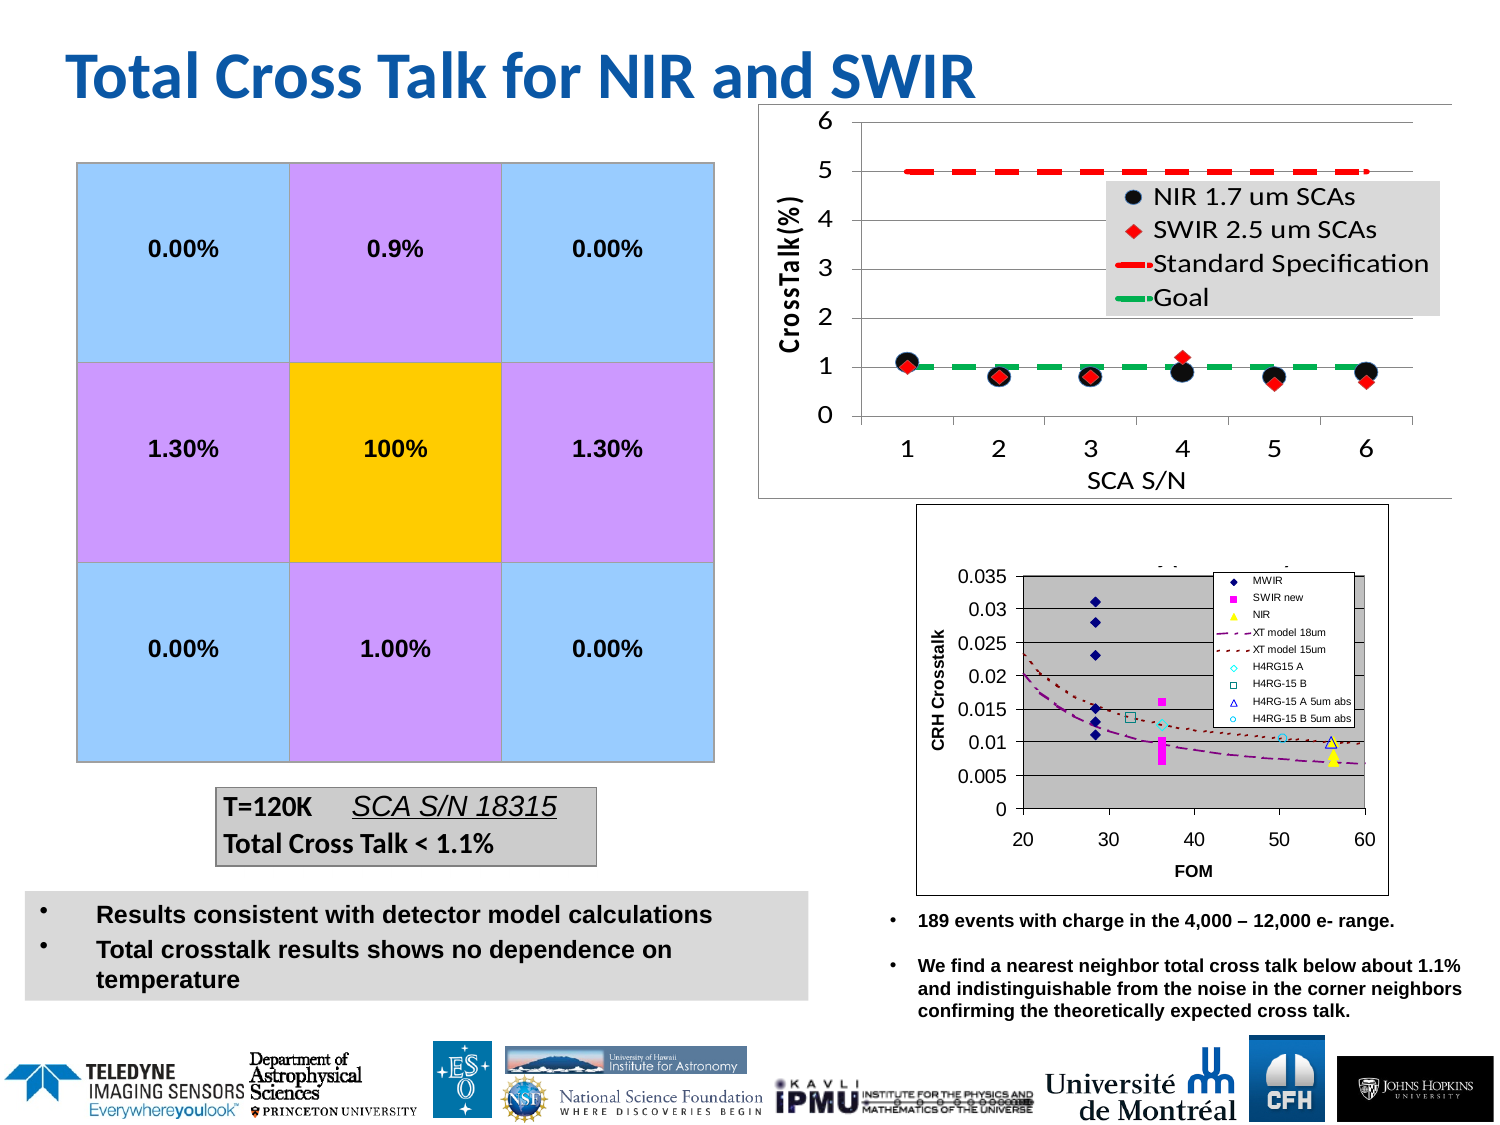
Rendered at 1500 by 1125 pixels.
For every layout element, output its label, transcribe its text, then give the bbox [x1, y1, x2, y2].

picture [451, 1058, 455, 1077]
picture [4, 1064, 244, 1119]
text_box 189 events with charge in the 4,000 – 12,000 e- range. We find a nearest neighbor total cross talk below about 1.1% and indistinguishable from the noise in the corner neighbors confirming the theoretically expected cross talk. [874, 901, 1481, 1052]
text_box Total Cross Talk for NIR and SWIR [50, 24, 1438, 115]
picture [249, 1042, 418, 1119]
picture [1337, 1056, 1494, 1122]
picture [466, 1055, 473, 1065]
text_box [912, 507, 1395, 901]
text_box T=120K SCA S/N 18315 Total Cross Talk < 1.1% [215, 787, 597, 866]
picture [1041, 1052, 1240, 1124]
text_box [76, 162, 715, 763]
picture [460, 1093, 472, 1098]
picture [460, 1079, 472, 1084]
picture [767, 1068, 1038, 1125]
picture [500, 1046, 763, 1123]
picture [757, 103, 1452, 499]
text_box Results consistent with detector model calculations Total crosstalk results shows no dependence on temperature [24, 891, 809, 1001]
picture [1249, 1052, 1325, 1122]
